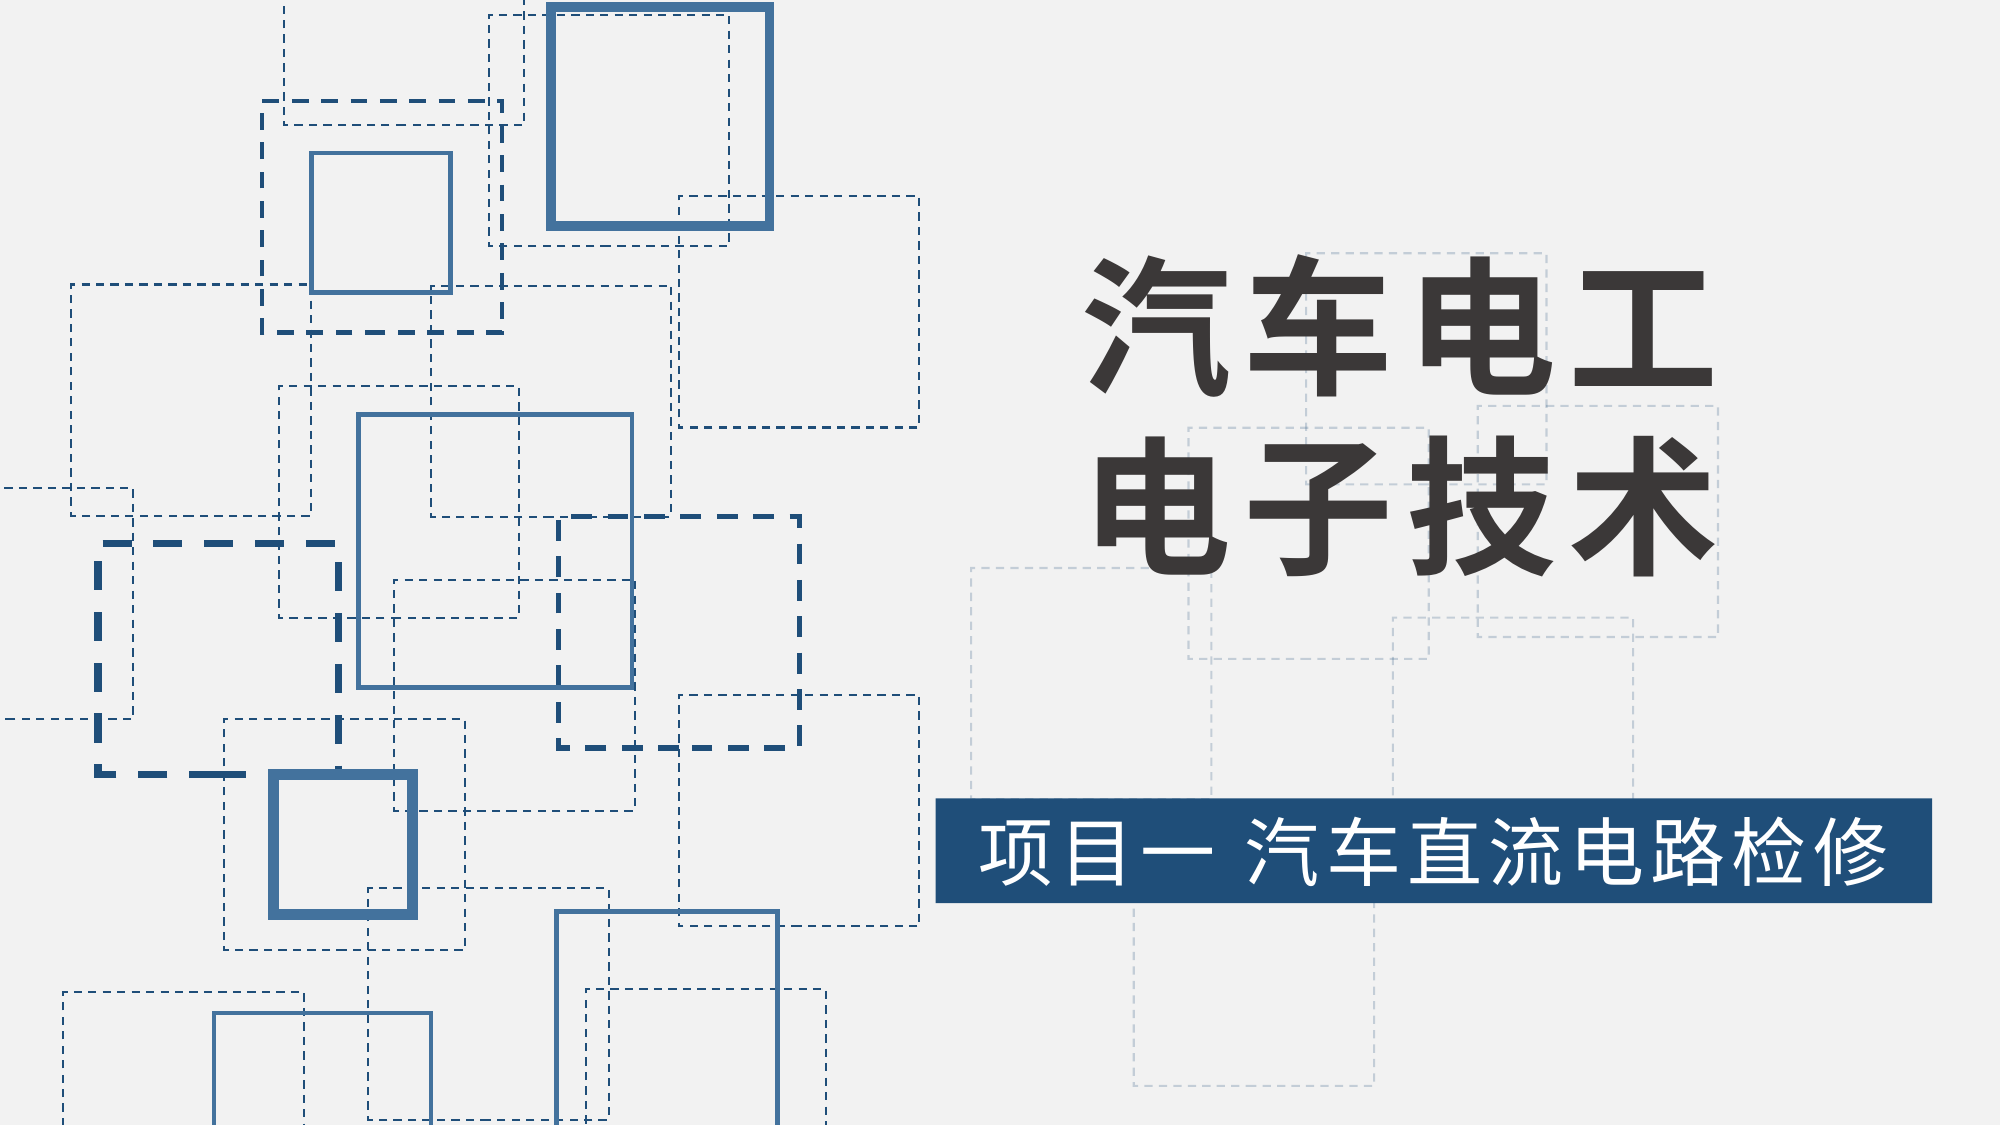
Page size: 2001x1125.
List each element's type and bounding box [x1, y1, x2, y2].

text_box [0, 0, 1719, 1125]
text_box [935, 225, 1933, 905]
